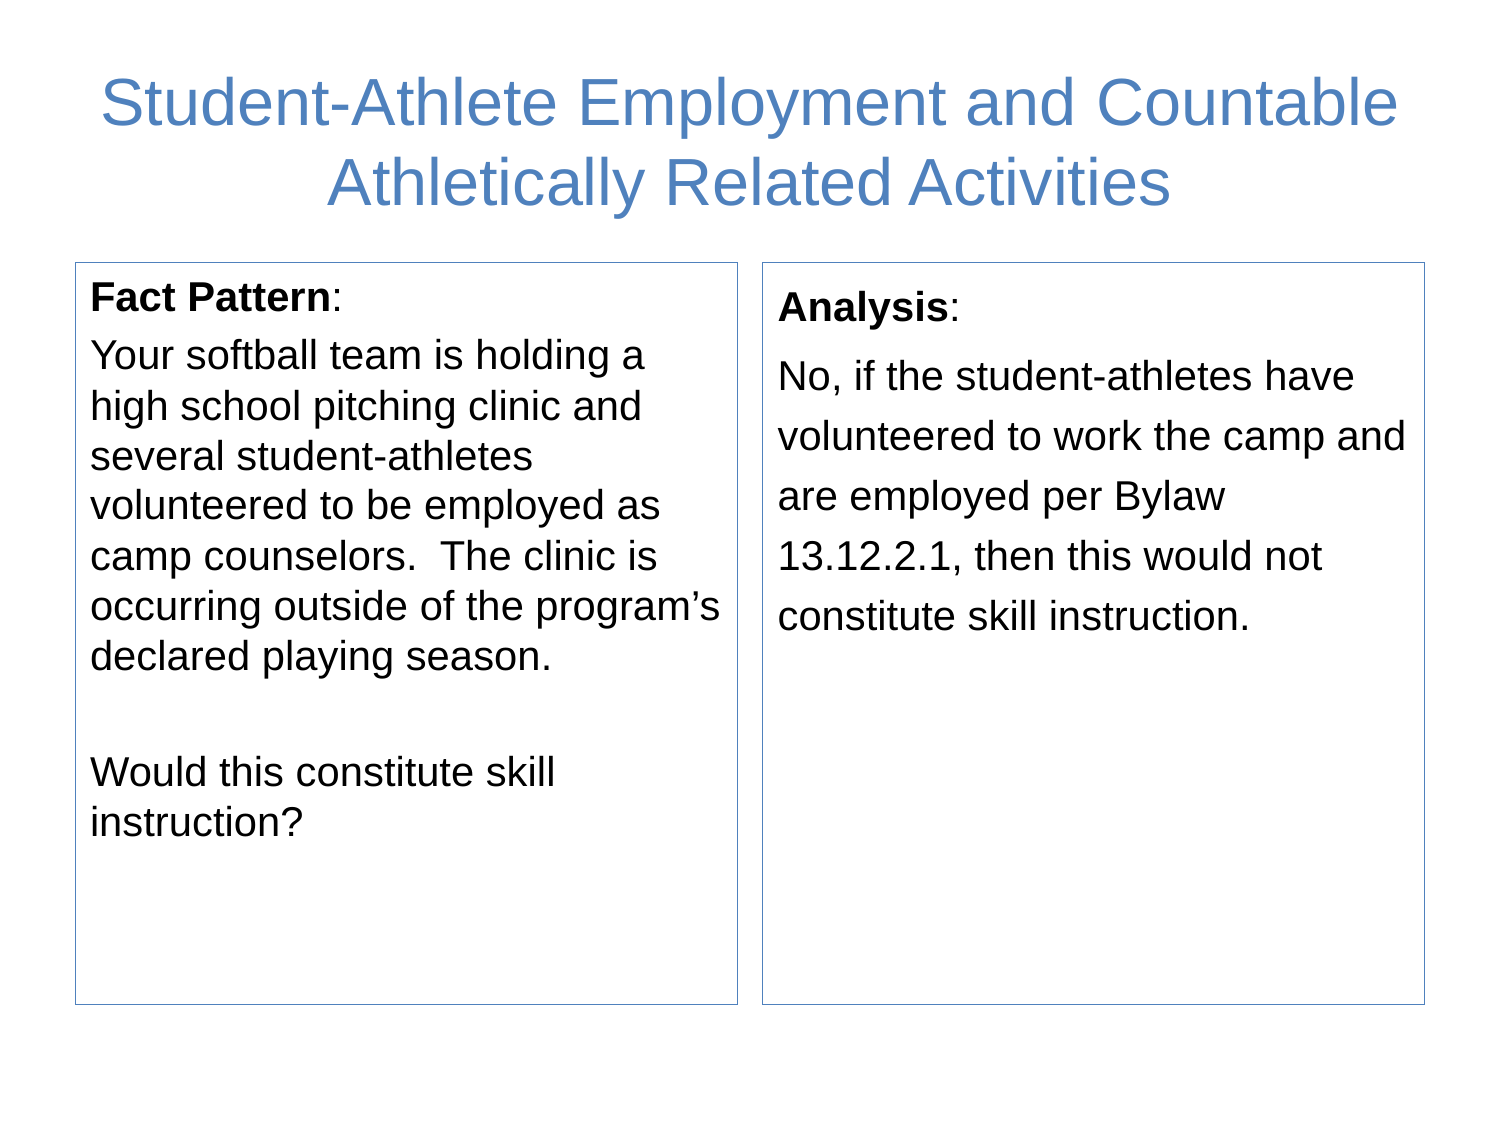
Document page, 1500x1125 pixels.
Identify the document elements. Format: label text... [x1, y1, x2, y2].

list Analysis: No, if the student-athletes have volunteered to work the camp and are employed per Bylaw 13.12.2.1, then this would not constitute skill instruction. [762, 262, 1425, 1005]
title Student-Athlete Employment and Countable Athletically Related Activities [75, 45, 1425, 233]
list Fact Pattern: Your softball team is holding a high school pitching clinic and several student-athletes volunteered to be employed as camp counselors. The clinic is occurring outside of the program’s declared playing season. Would this constitute skill instruction? [75, 262, 738, 1005]
